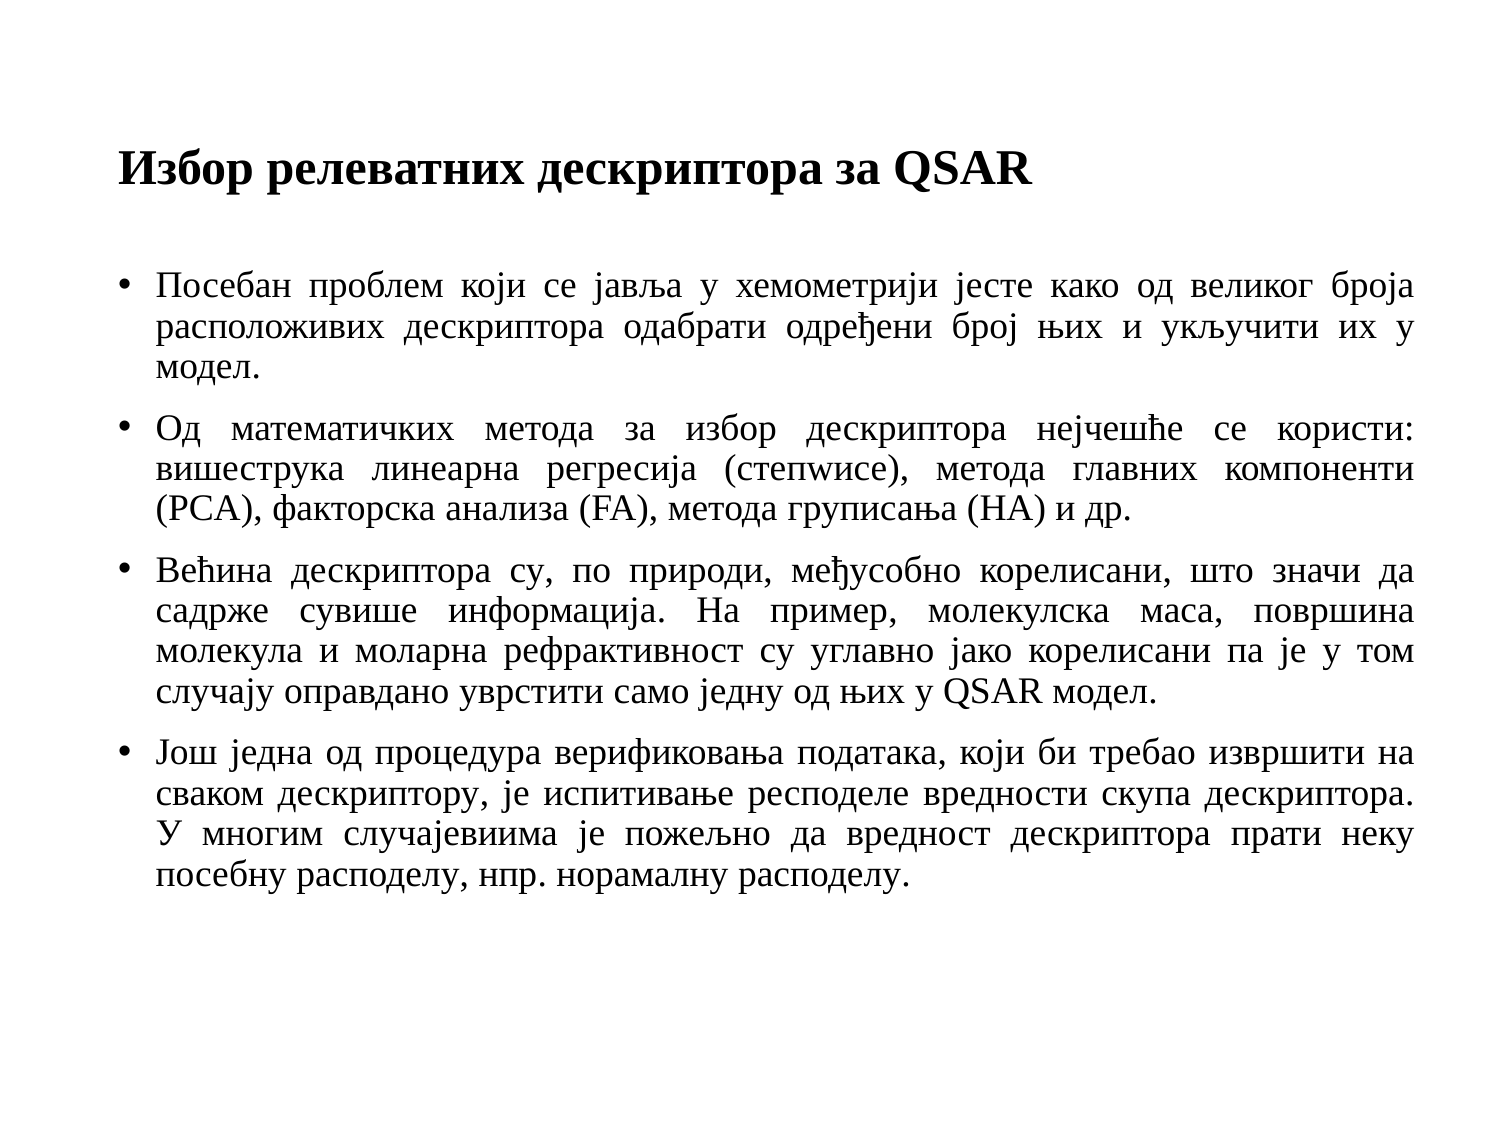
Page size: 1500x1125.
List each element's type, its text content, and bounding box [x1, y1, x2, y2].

title Избор релеватних дескриптора за QSAR [103, 59, 1397, 257]
list Посебан проблем који се јавља у хемометрији јесте како од великог броја расположивих дескриптора одабрати одређени број њих и укључити их у модел. Од математичких метода за избор дескриптора нејчешће се користи: вишеструка линеарна регресија (степwисе), метода главних компоненти (PCA), факторска анализа (FA), метода груписања (HA) и др. Већина дескриптора су, по природи, међусобно корелисани, што значи да садрже сувише информација. На пример, молекулска маса, површина молекула и моларна рефрактивност су углавно јако корелисани па је у том случају оправдано уврстити само једну од њих у QSAR модел. Још једна од процедура верификовања података, који би требао извршити на сваком дескриптору, је испитивање респоделе вредности скупа дескриптора. У многим случајевиима је пожељно да вредност дескриптора прати неку посебну расподелу, нпр. норамалну расподелу. [103, 257, 1430, 1014]
